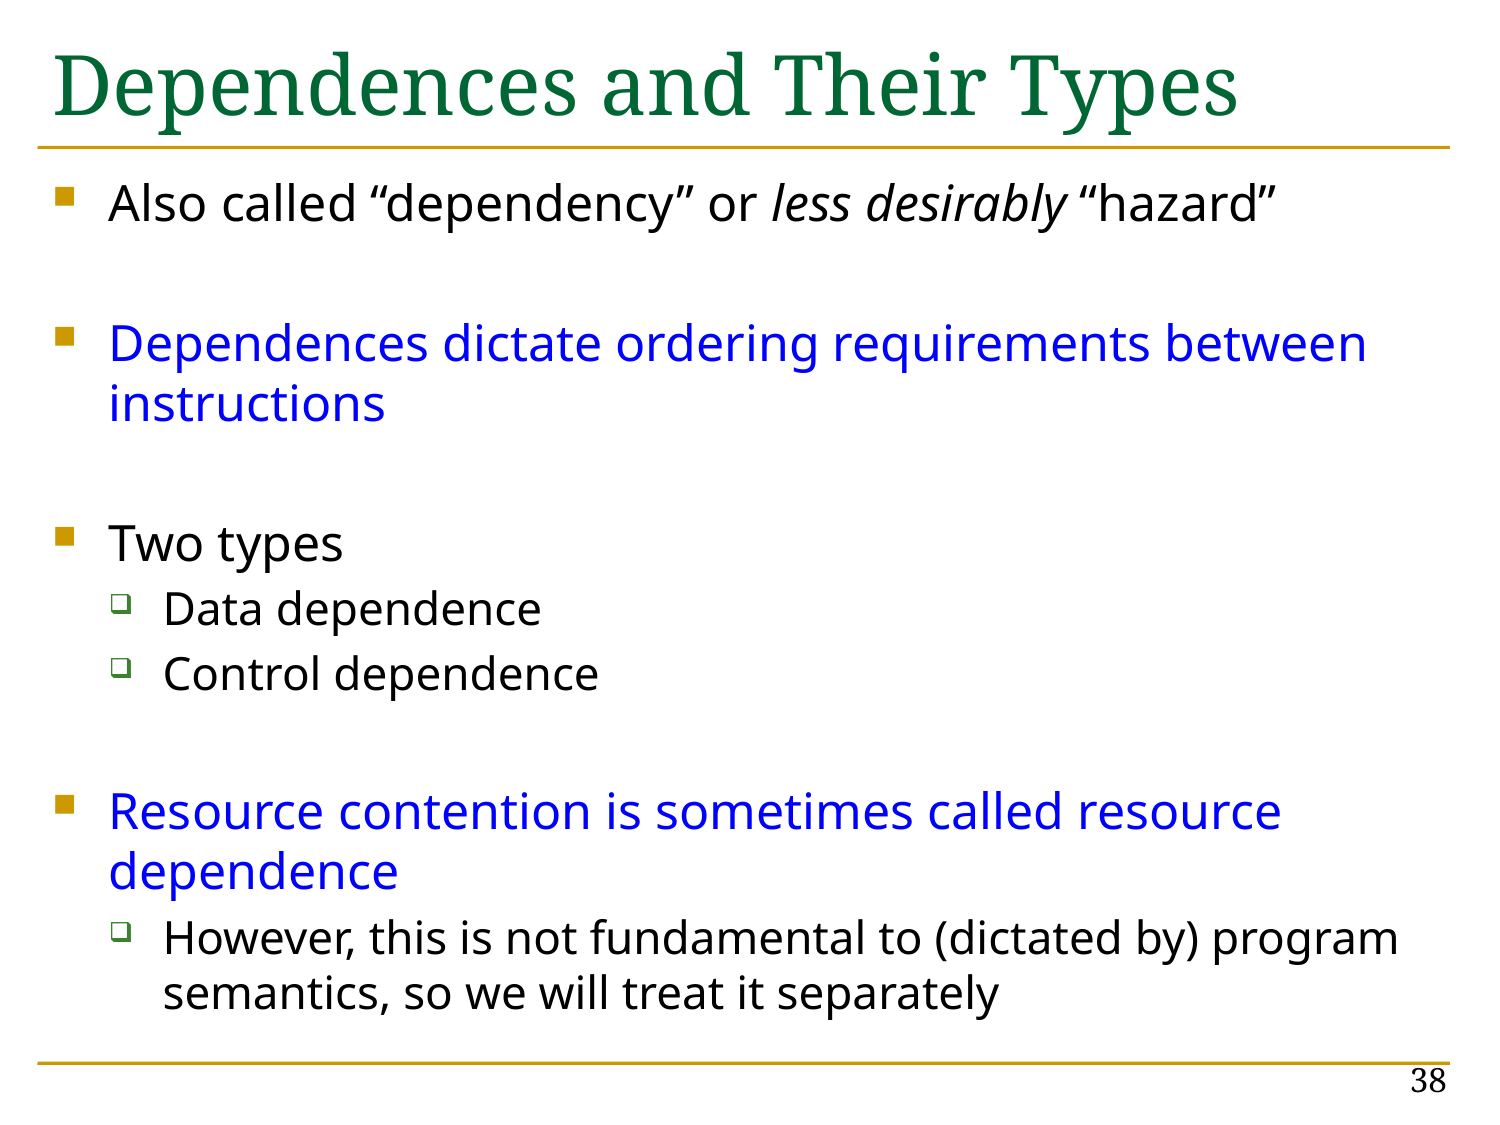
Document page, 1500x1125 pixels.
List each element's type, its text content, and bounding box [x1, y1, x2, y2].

title Dependences and Their Types [37, 24, 1450, 163]
slide_number 38 [1111, 1036, 1462, 1112]
list Also called “dependency” or less desirably “hazard” Dependences dictate ordering requirements between instructions Two types Data dependence Control dependence Resource contention is sometimes called resource dependence However, this is not fundamental to (dictated by) program semantics, so we will treat it separately [37, 163, 1450, 1016]
